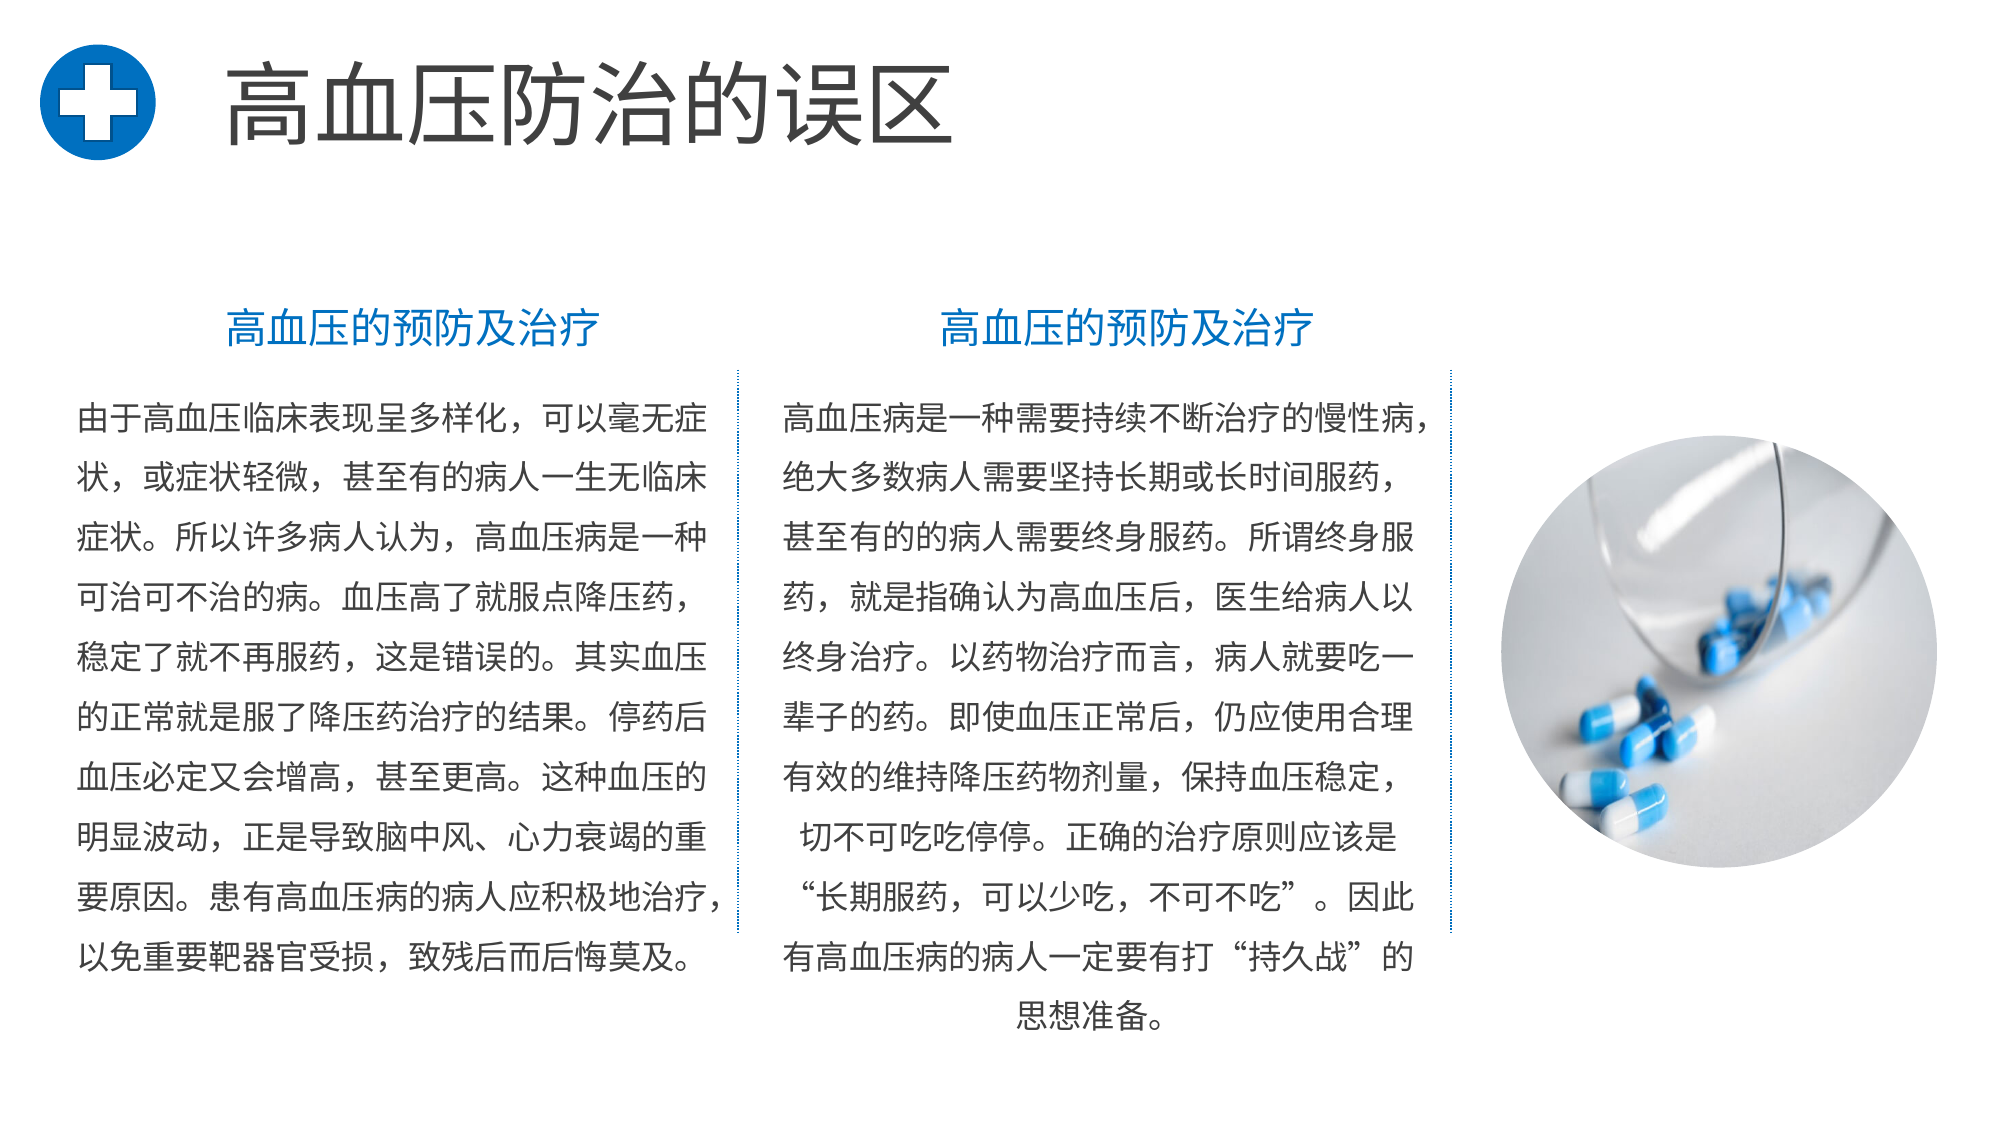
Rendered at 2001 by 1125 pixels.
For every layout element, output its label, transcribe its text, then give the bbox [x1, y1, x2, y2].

text_box 高血压的预防及治疗 [872, 294, 1383, 359]
text_box 由于高血压临床表现呈多样化，可以毫无症状，或症状轻微，甚至有的病人一生无临床症状。所以许多病人认为，高血压病是一种可治可不治的病。血压高了就服点降压药，稳定了就不再服药，这是错误的。其实血压的正常就是服了降压药治疗的结果。停药后血压必定又会增高，甚至更高。这种血压的明显波动，正是导致脑中风、心力衰竭的重要原因。患有高血压病的病人应积极地治疗，以免重要靶器官受损，致残后而后悔莫及。 [60, 369, 723, 984]
text_box 高血压的预防及治疗 [143, 294, 682, 359]
text_box 高血压病是一种需要持续不断治疗的慢性病，绝大多数病人需要坚持长期或长时间服药，甚至有的的病人需要终身服药。所谓终身服药，就是指确认为高血压后，医生给病人以终身治疗。以药物治疗而言，病人就要吃一辈子的药。即使血压正常后，仍应使用合理有效的维持降压药物剂量，保持血压稳定，切不可吃吃停停。正确的治疗原则应该是“长期服药，可以少吃，不可不吃”。因此有高血压病的病人一定要有打“持久战”的思想准备。 [767, 369, 1430, 1043]
text_box 高血压防治的误区 [201, 36, 979, 168]
picture [1501, 435, 1937, 868]
